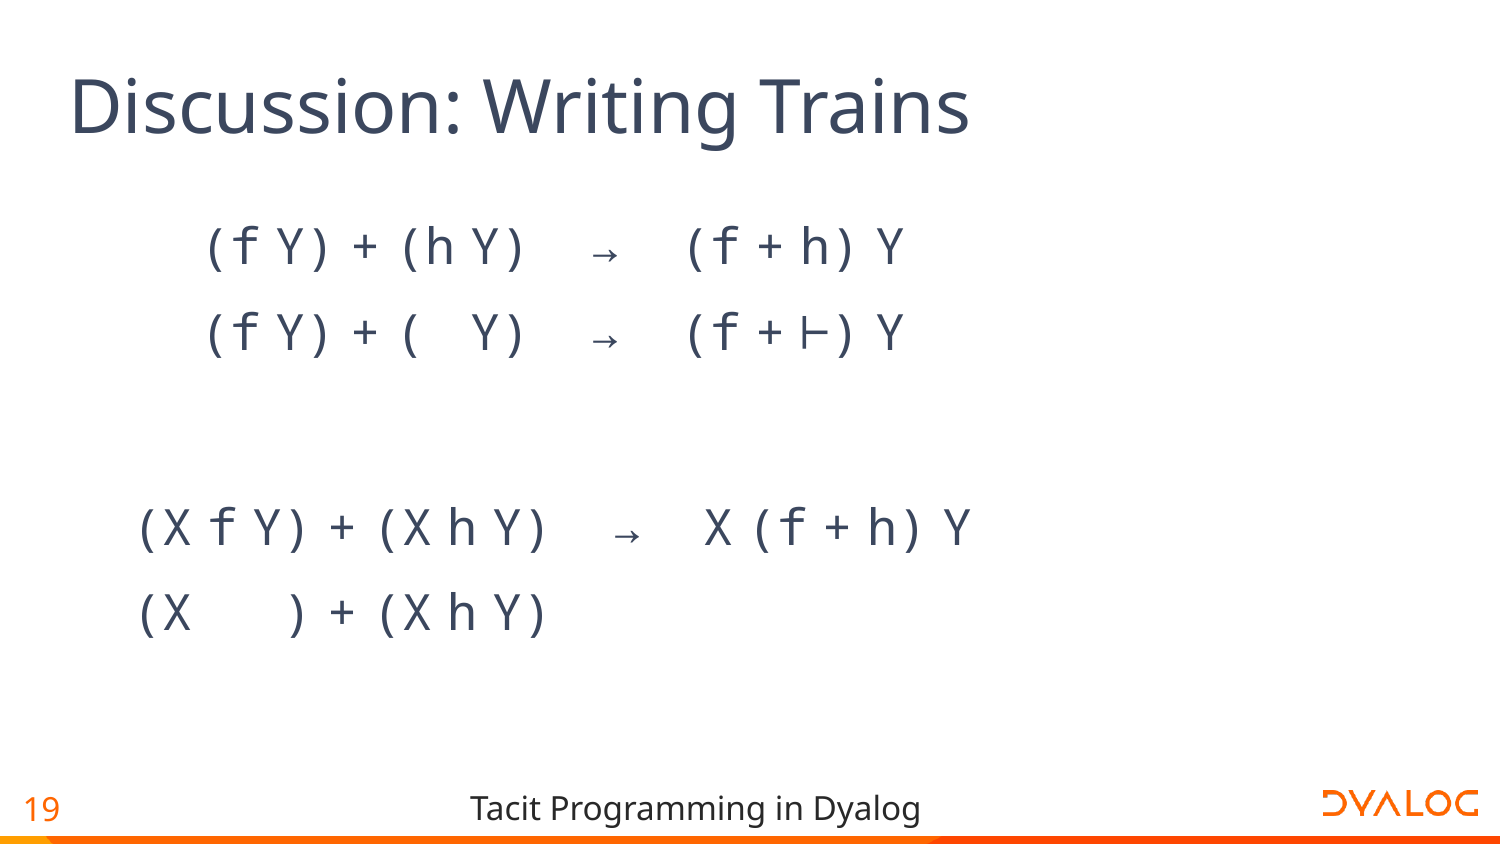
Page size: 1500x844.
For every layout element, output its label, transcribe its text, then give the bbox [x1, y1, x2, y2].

list (f Y) + (h Y) → (f + h) Y (f Y) + ( Y) → (f + ⊢) Y (X f Y) + (X h Y) → X (f + h) Y (X ) + (X h Y) → X (⊣ + h) Y [53, 207, 1053, 740]
picture [0, 836, 1500, 844]
title Discussion: Writing Trains [53, 43, 1121, 157]
picture [1323, 790, 1478, 816]
